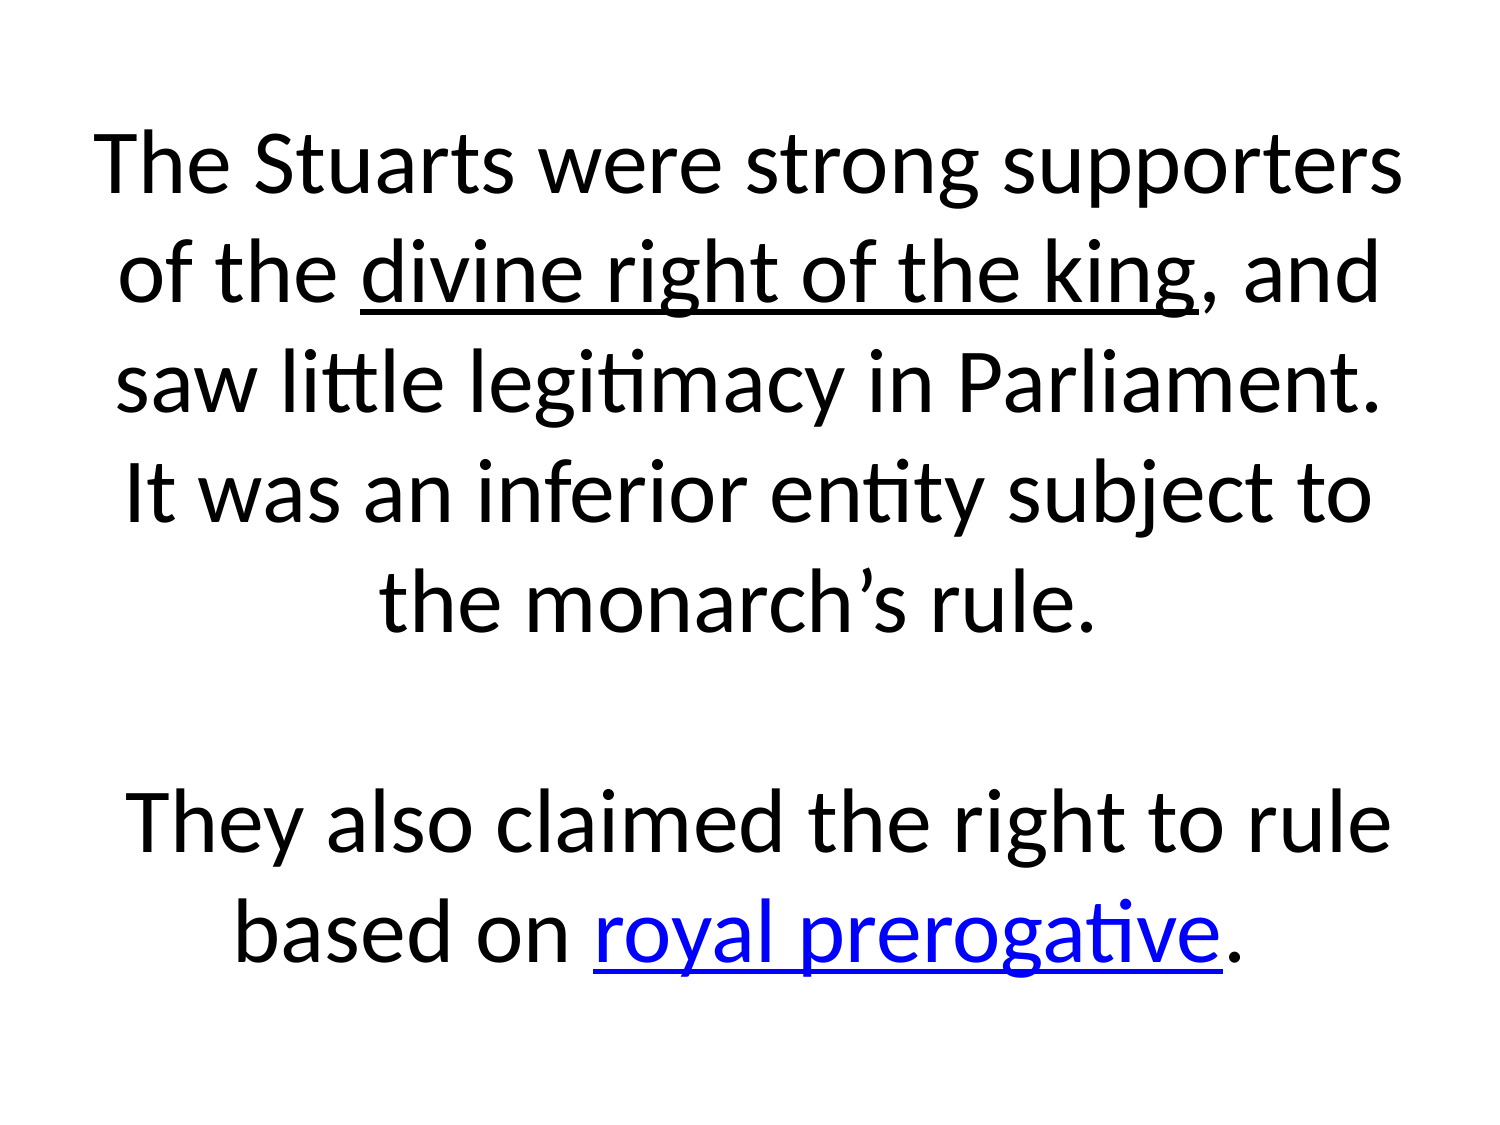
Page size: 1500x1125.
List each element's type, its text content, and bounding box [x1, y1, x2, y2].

title The Stuarts were strong supporters of the divine right of the king, and saw little legitimacy in Parliament. It was an inferior entity subject to the monarch’s rule. They also claimed the right to rule based on royal prerogative. [74, 44, 1426, 1038]
